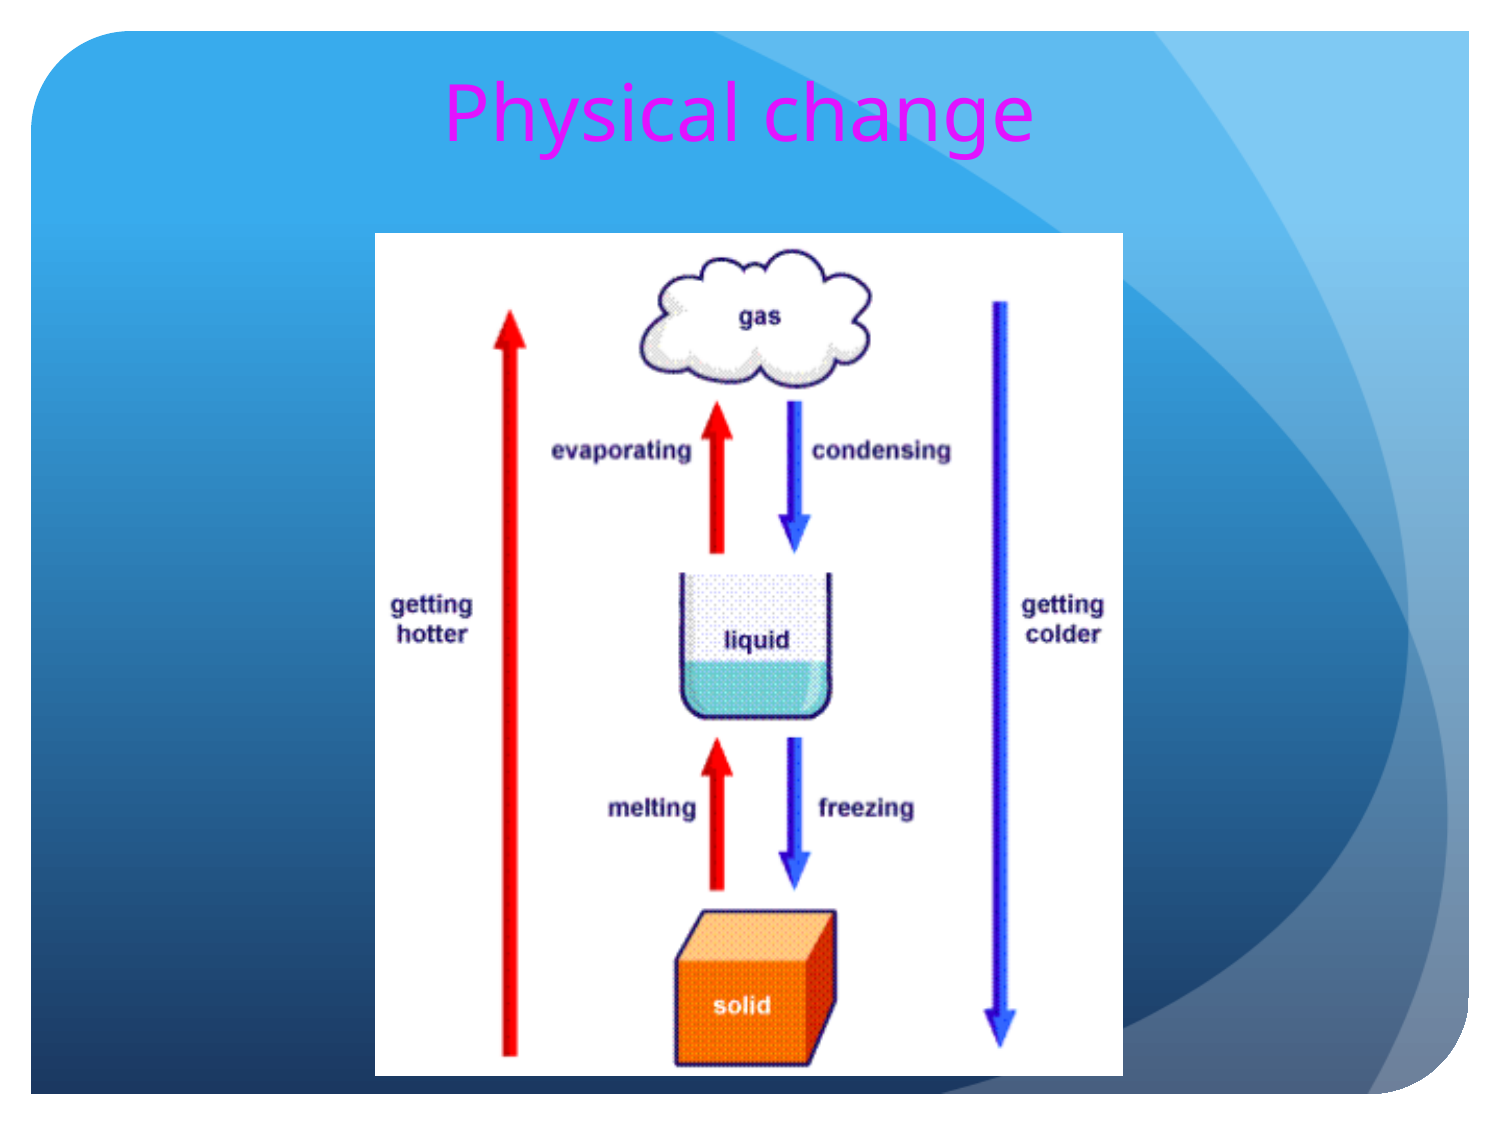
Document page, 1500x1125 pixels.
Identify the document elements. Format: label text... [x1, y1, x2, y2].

title Physical change [127, 62, 1372, 165]
picture [24, 30, 1473, 1094]
